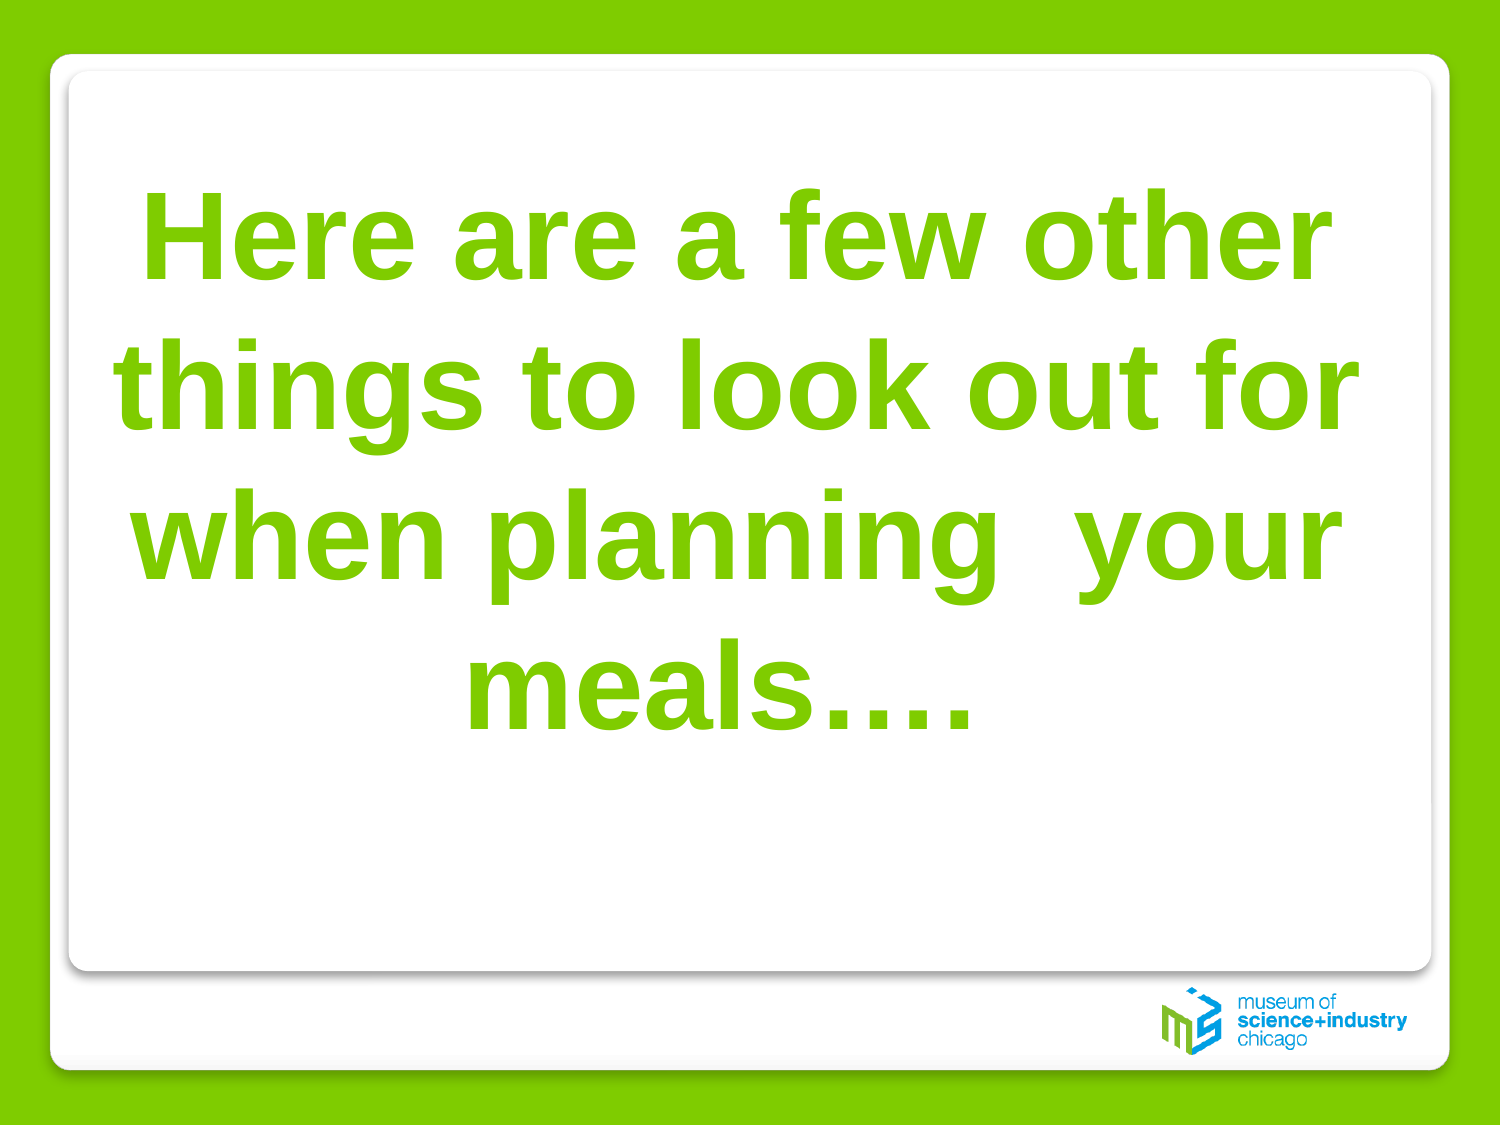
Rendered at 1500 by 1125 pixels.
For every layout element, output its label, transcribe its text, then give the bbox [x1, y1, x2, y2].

picture [1162, 987, 1407, 1055]
title Here are a few other things to look out for when planning your meals…. [0, 187, 1475, 763]
